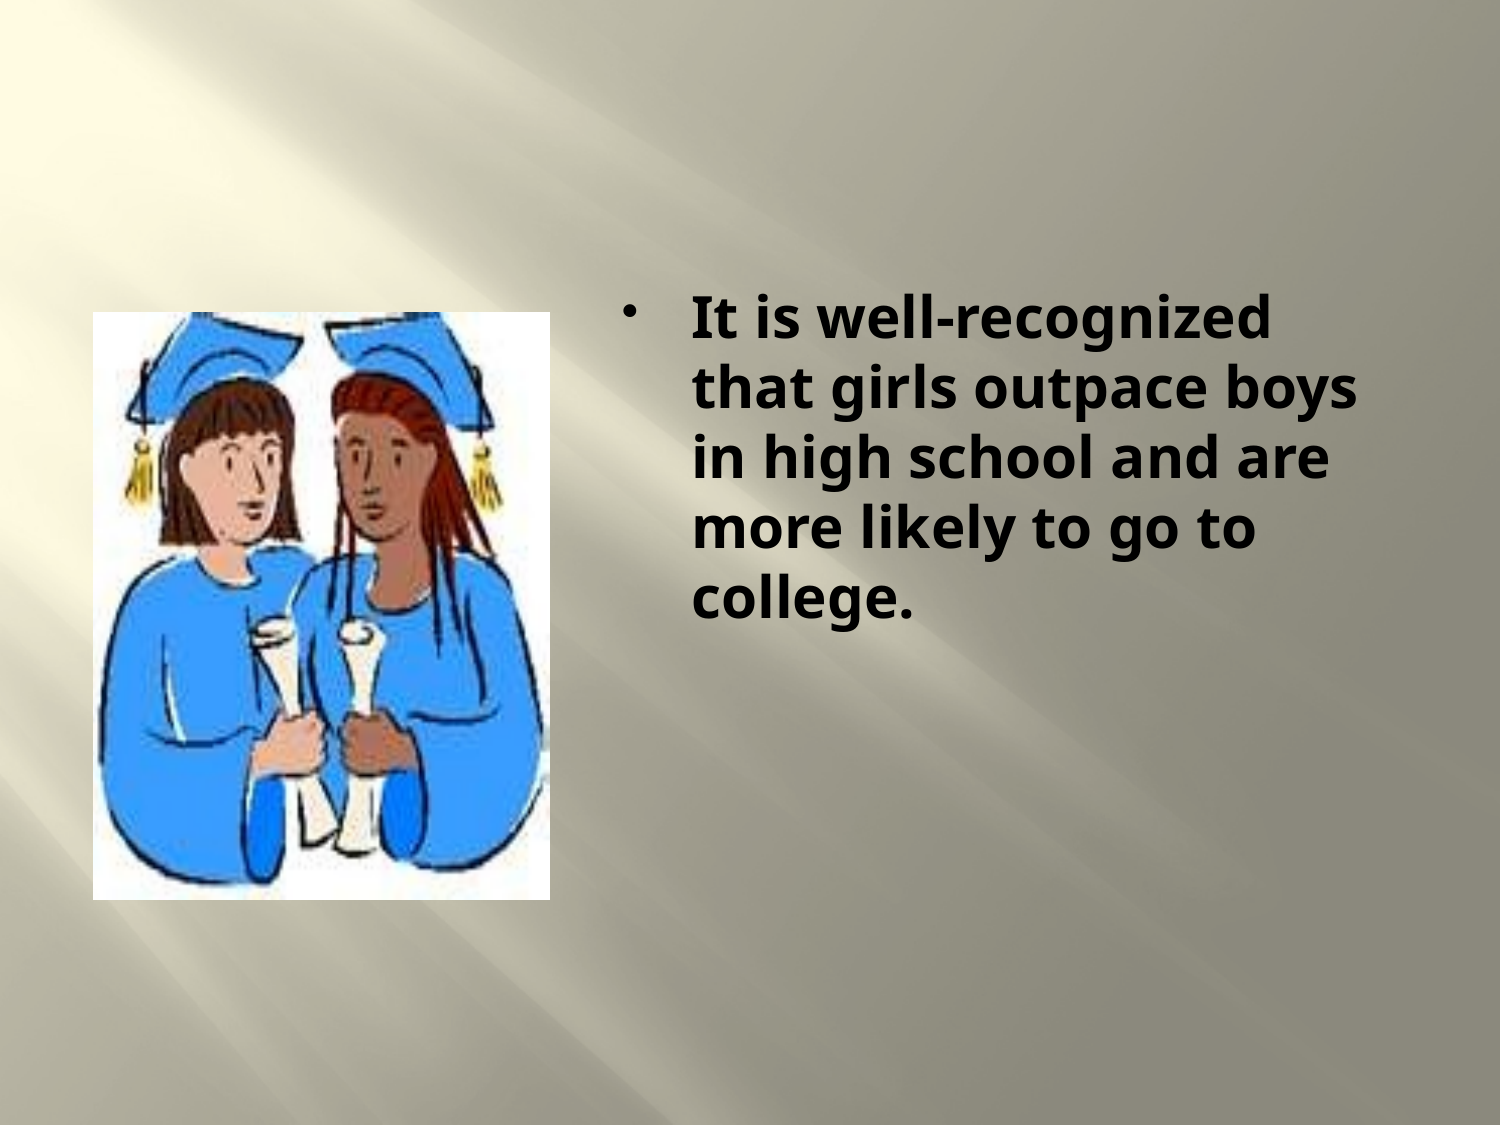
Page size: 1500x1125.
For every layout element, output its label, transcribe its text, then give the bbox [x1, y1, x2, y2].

picture [92, 312, 551, 901]
list It is well-recognized that girls outpace boys in high school and are more likely to go to college. [586, 44, 1425, 1005]
